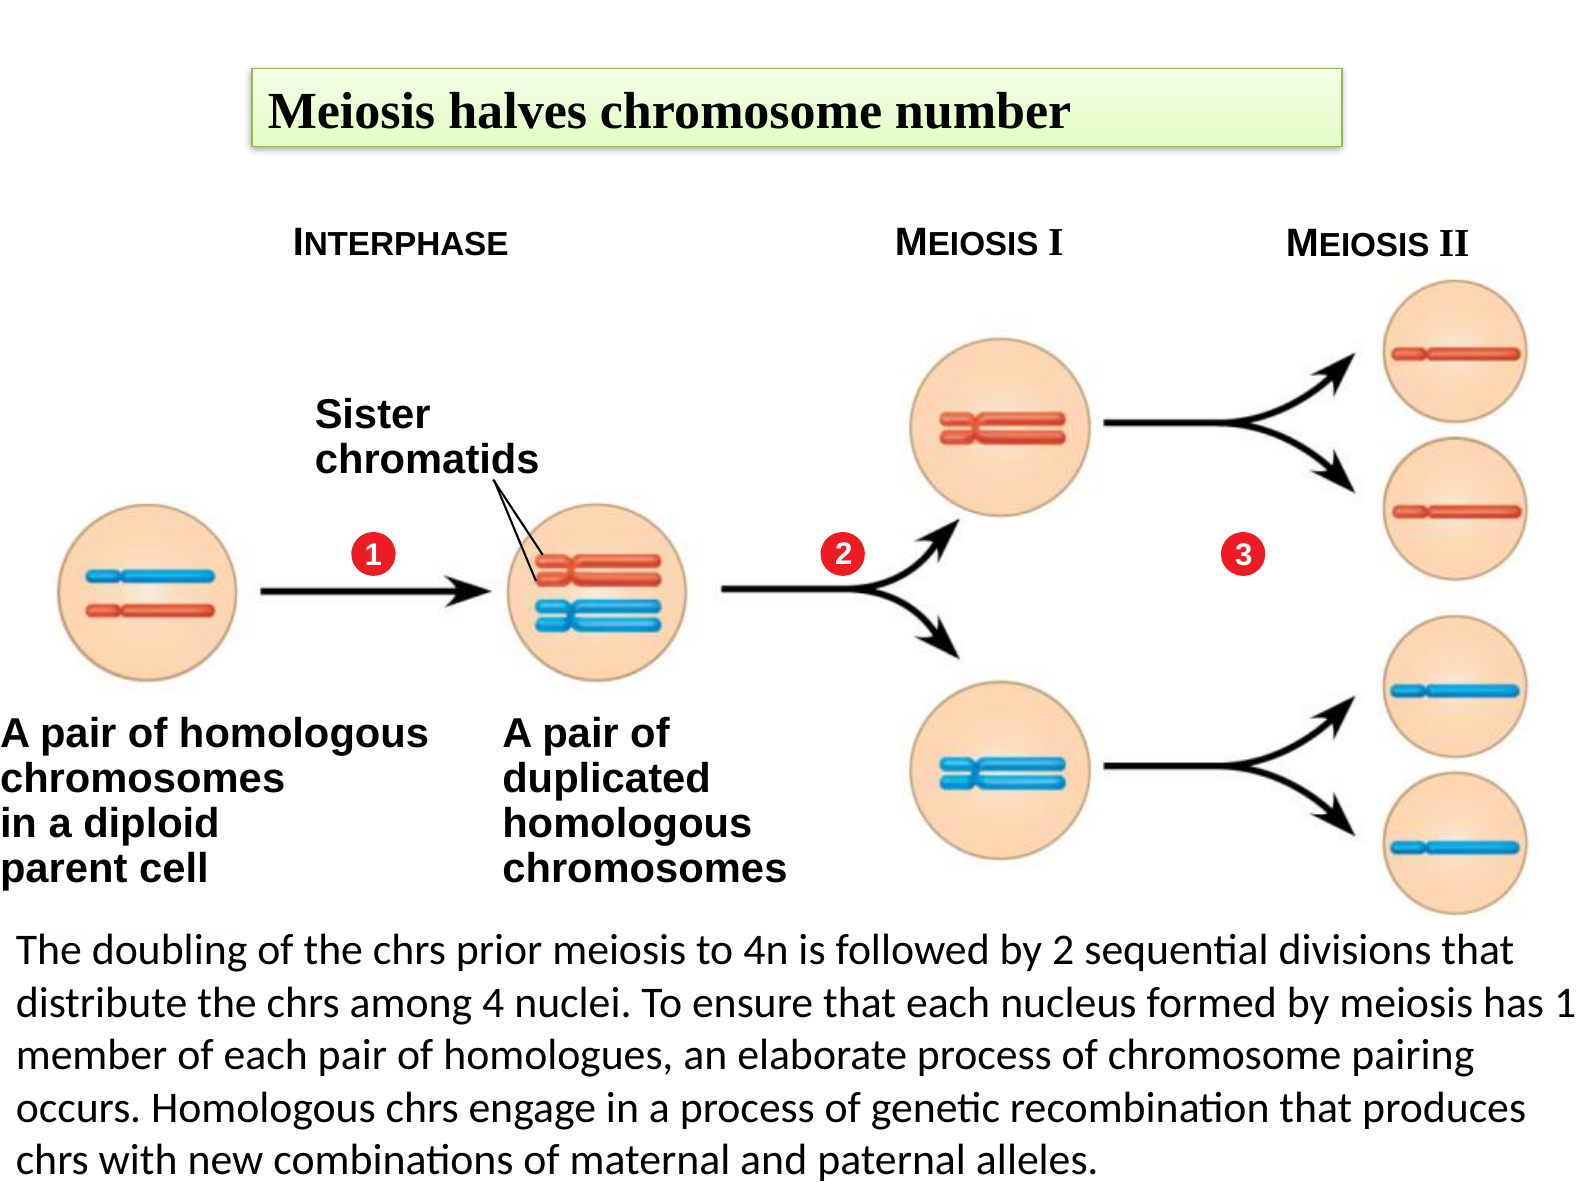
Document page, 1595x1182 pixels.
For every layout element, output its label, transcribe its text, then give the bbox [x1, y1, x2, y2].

picture [51, 216, 1543, 939]
text_box A pair of homologous chromosomes in a diploid parent cell [0, 711, 46, 913]
text_box Meiosis halves chromosome number [251, 68, 1343, 147]
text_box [492, 479, 543, 582]
text_box The doubling of the chrs prior meiosis to 4n is followed by 2 sequential divisions that distribute the chrs among 4 nuclei. To ensure that each nucleus formed by meiosis has 1 member of each pair of homologues, an elaborate process of chromosome pairing occurs. Homologous chrs engage in a process of genetic recombination that produces chrs with new combinations of maternal and paternal alleles. [0, 913, 1595, 1182]
